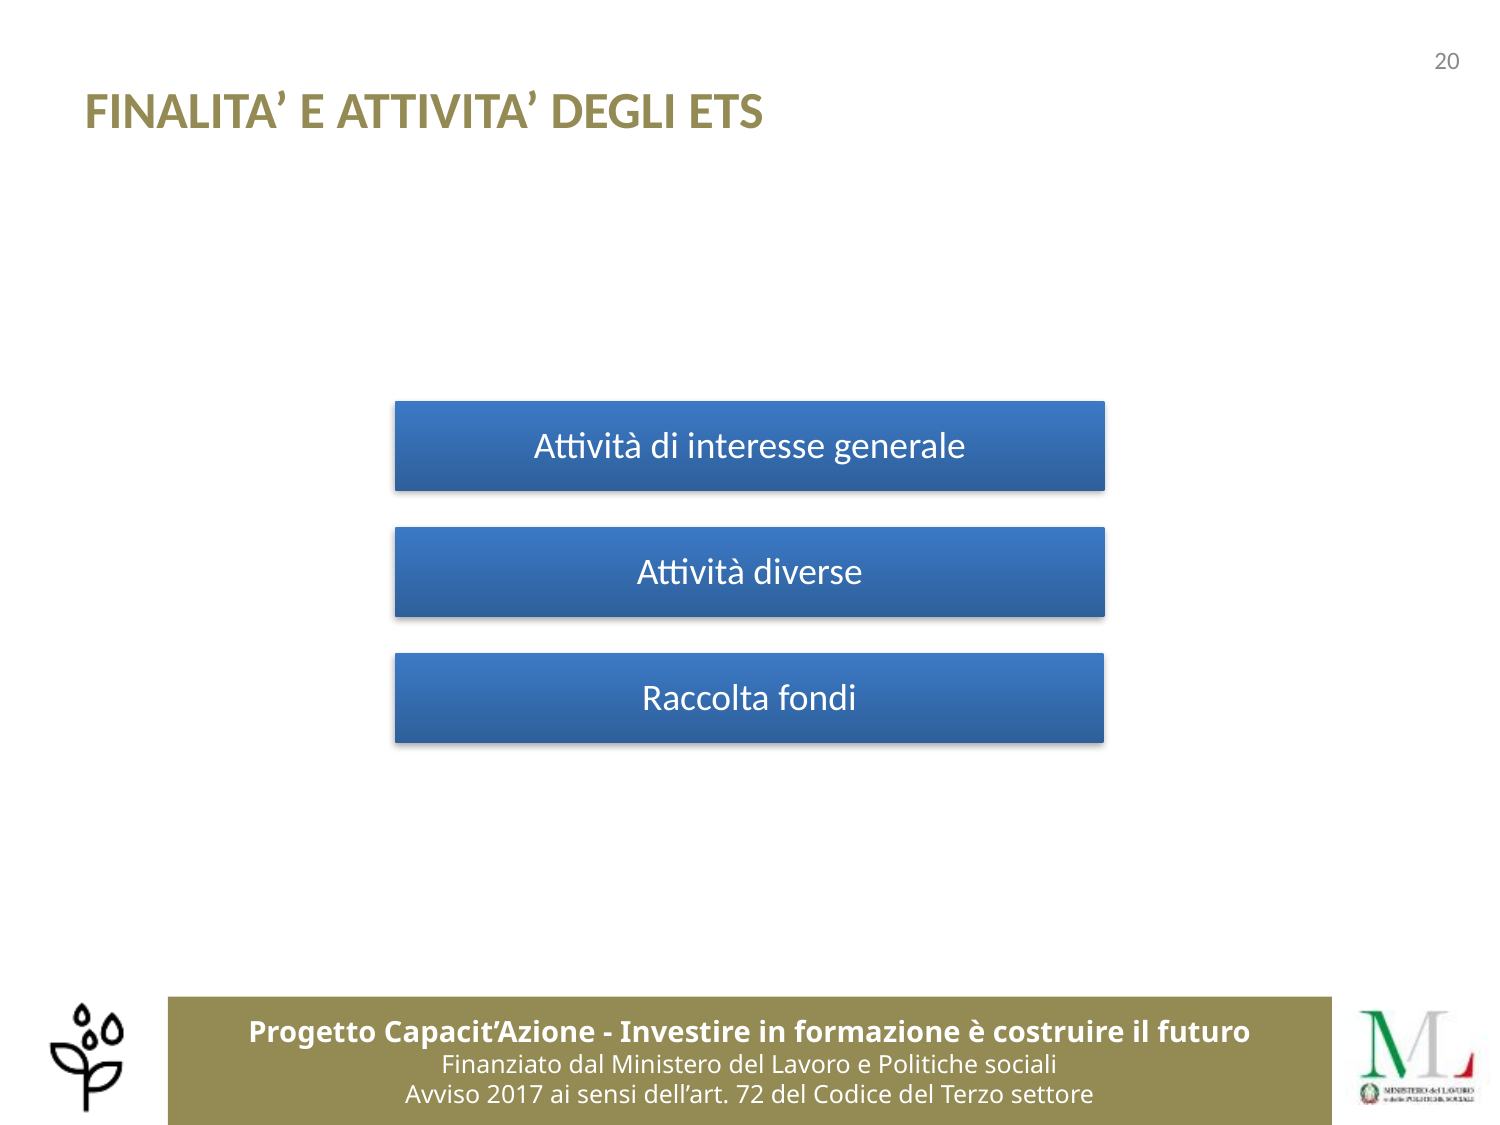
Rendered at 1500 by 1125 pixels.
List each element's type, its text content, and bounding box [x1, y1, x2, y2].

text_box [394, 216, 1106, 928]
text_box Progetto Capacit’Azione - Investire in formazione è costruire il futuro Finanziato dal Ministero del Lavoro e Politiche sociali Avviso 2017 ai sensi dell’art. 72 del Codice del Terzo settore [166, 994, 1334, 1125]
picture [1345, 1009, 1491, 1106]
text_box FINALITA’ E ATTIVITA’ DEGLI ETS [39, 69, 810, 159]
picture [47, 1002, 129, 1113]
slide_number 20 [1124, 29, 1475, 90]
